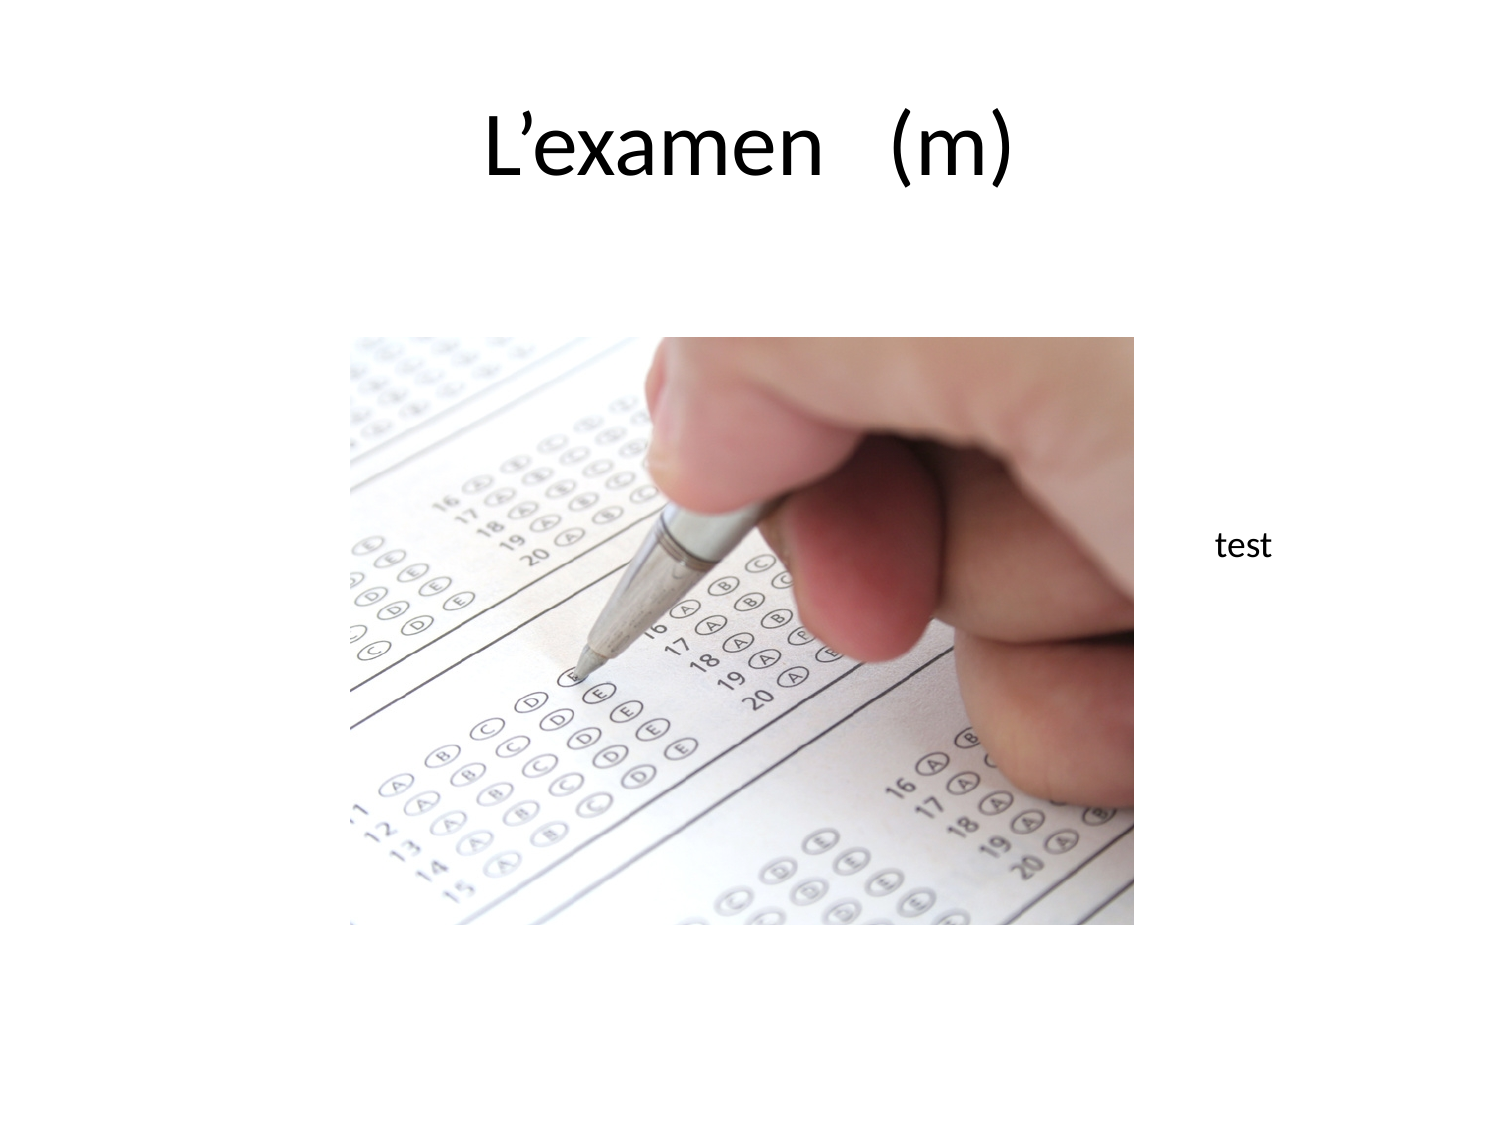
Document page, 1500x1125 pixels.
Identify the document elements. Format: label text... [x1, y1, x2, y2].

title L’examen (m) [75, 45, 1425, 233]
text_box test [1199, 512, 1363, 573]
picture [349, 337, 1134, 926]
